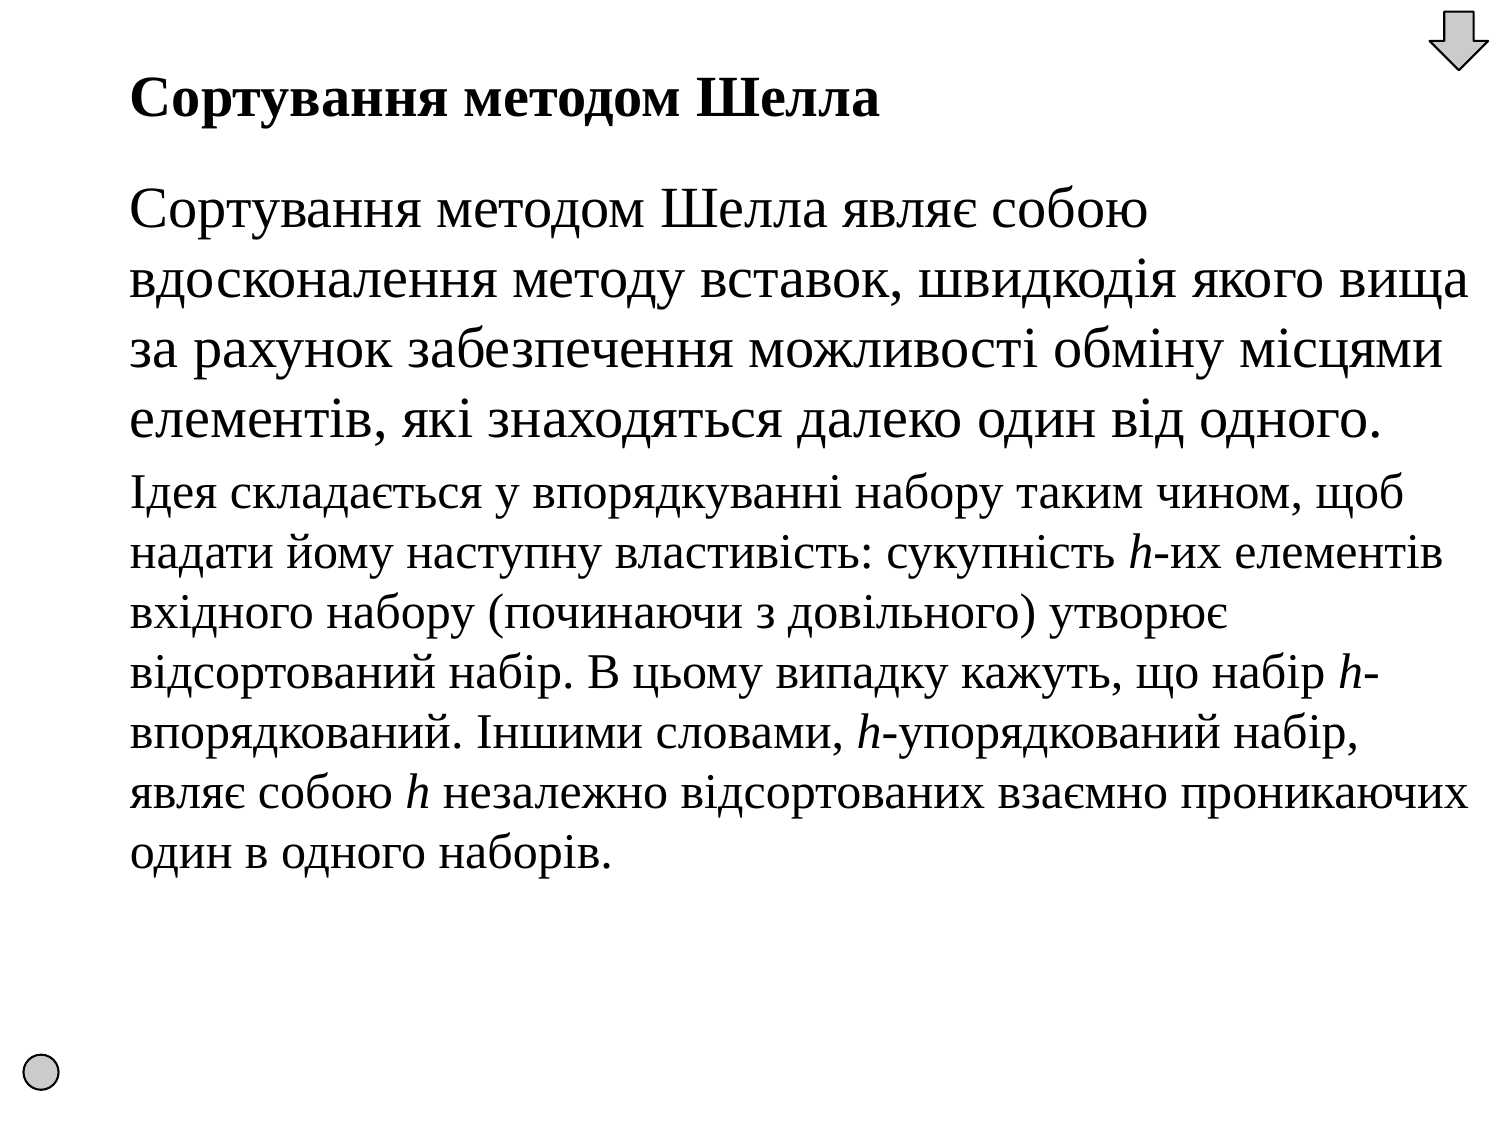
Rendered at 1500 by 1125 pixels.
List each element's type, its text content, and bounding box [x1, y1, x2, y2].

list Сортування методом Шелла Сортування методом Шелла являє собою вдосконалення методу вставок, швидкодія якого вища за рахунок забезпечення можливості обміну місцями елементів, які знаходяться далеко один від одного. Ідея складається у впорядкуванні набору таким чином, щоб надати йому наступну властивість: сукупність h-их елементів вхідного набору (починаючи з довільного) утворює відсортований набір. В цьому випадку кажуть, що набір h-впорядкований. Іншими словами, h-упорядкований набір, являє собою h незалежно відсортованих взаємно проникаючих один в одного наборів. [0, 58, 1500, 1125]
text_box [1429, 11, 1489, 71]
text_box [23, 1054, 59, 1090]
